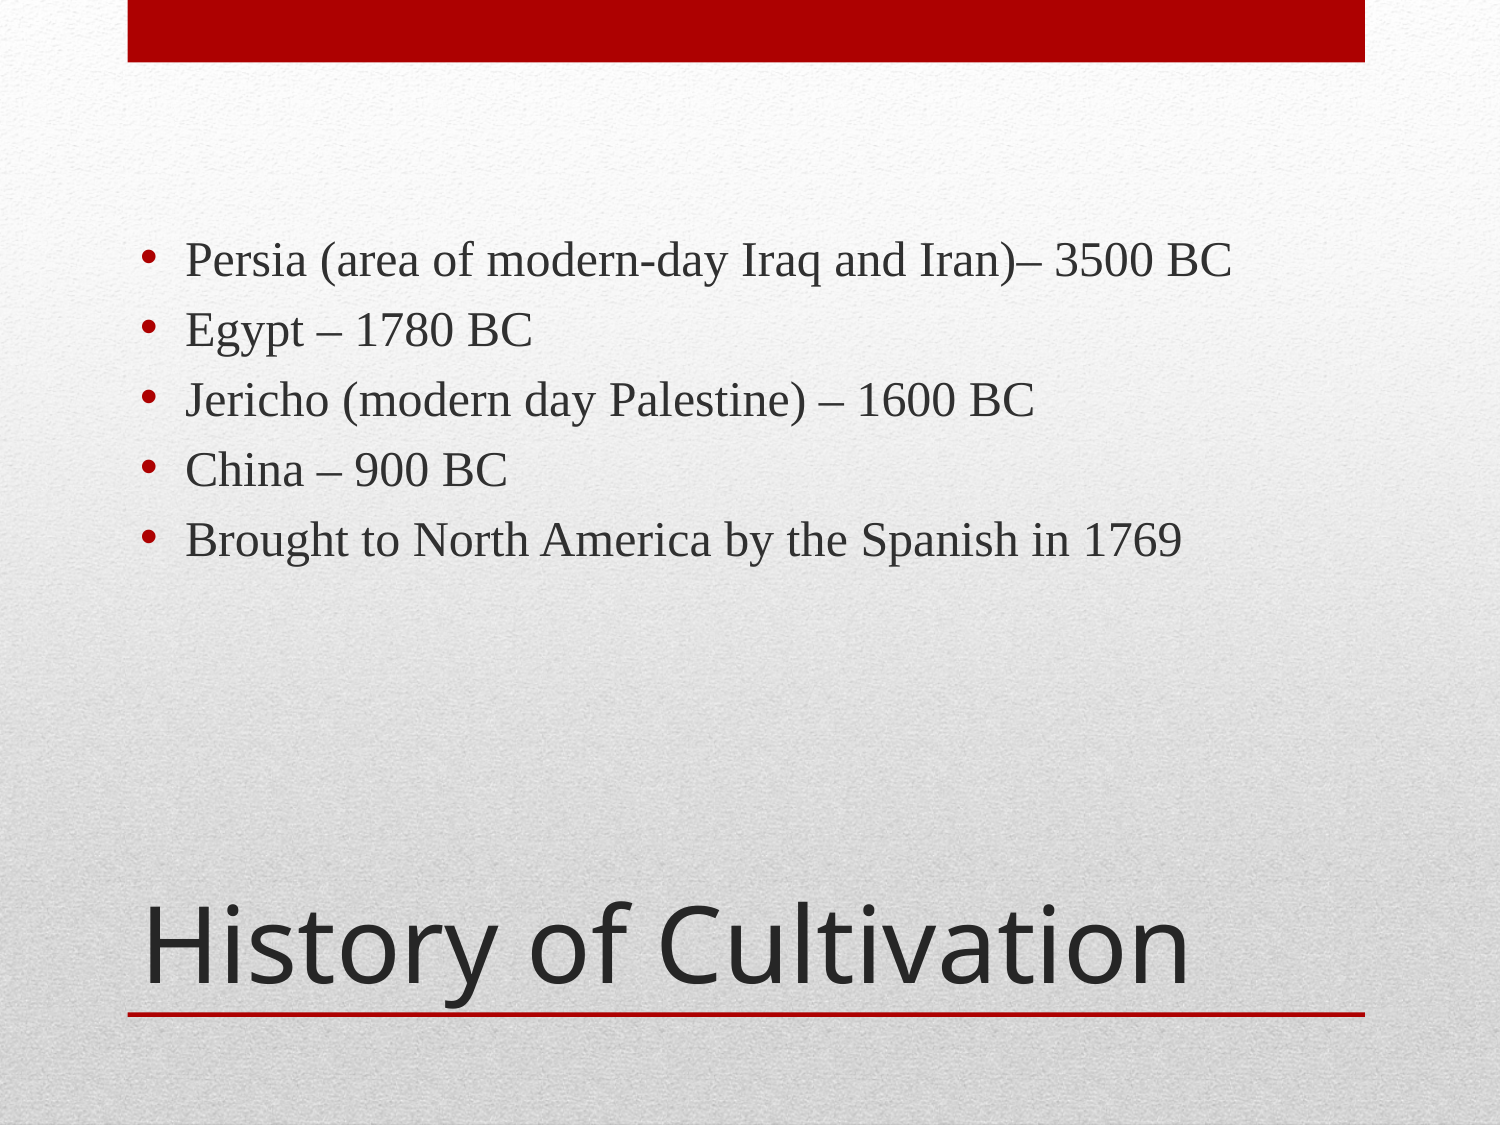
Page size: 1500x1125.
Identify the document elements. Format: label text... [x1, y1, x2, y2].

list Persia (area of modern-day Iraq and Iran)– 3500 BC Egypt – 1780 BC Jericho (modern day Palestine) – 1600 BC China – 900 BC Brought to North America by the Spanish in 1769 [125, 112, 1363, 750]
title History of Cultivation [125, 750, 1238, 1013]
